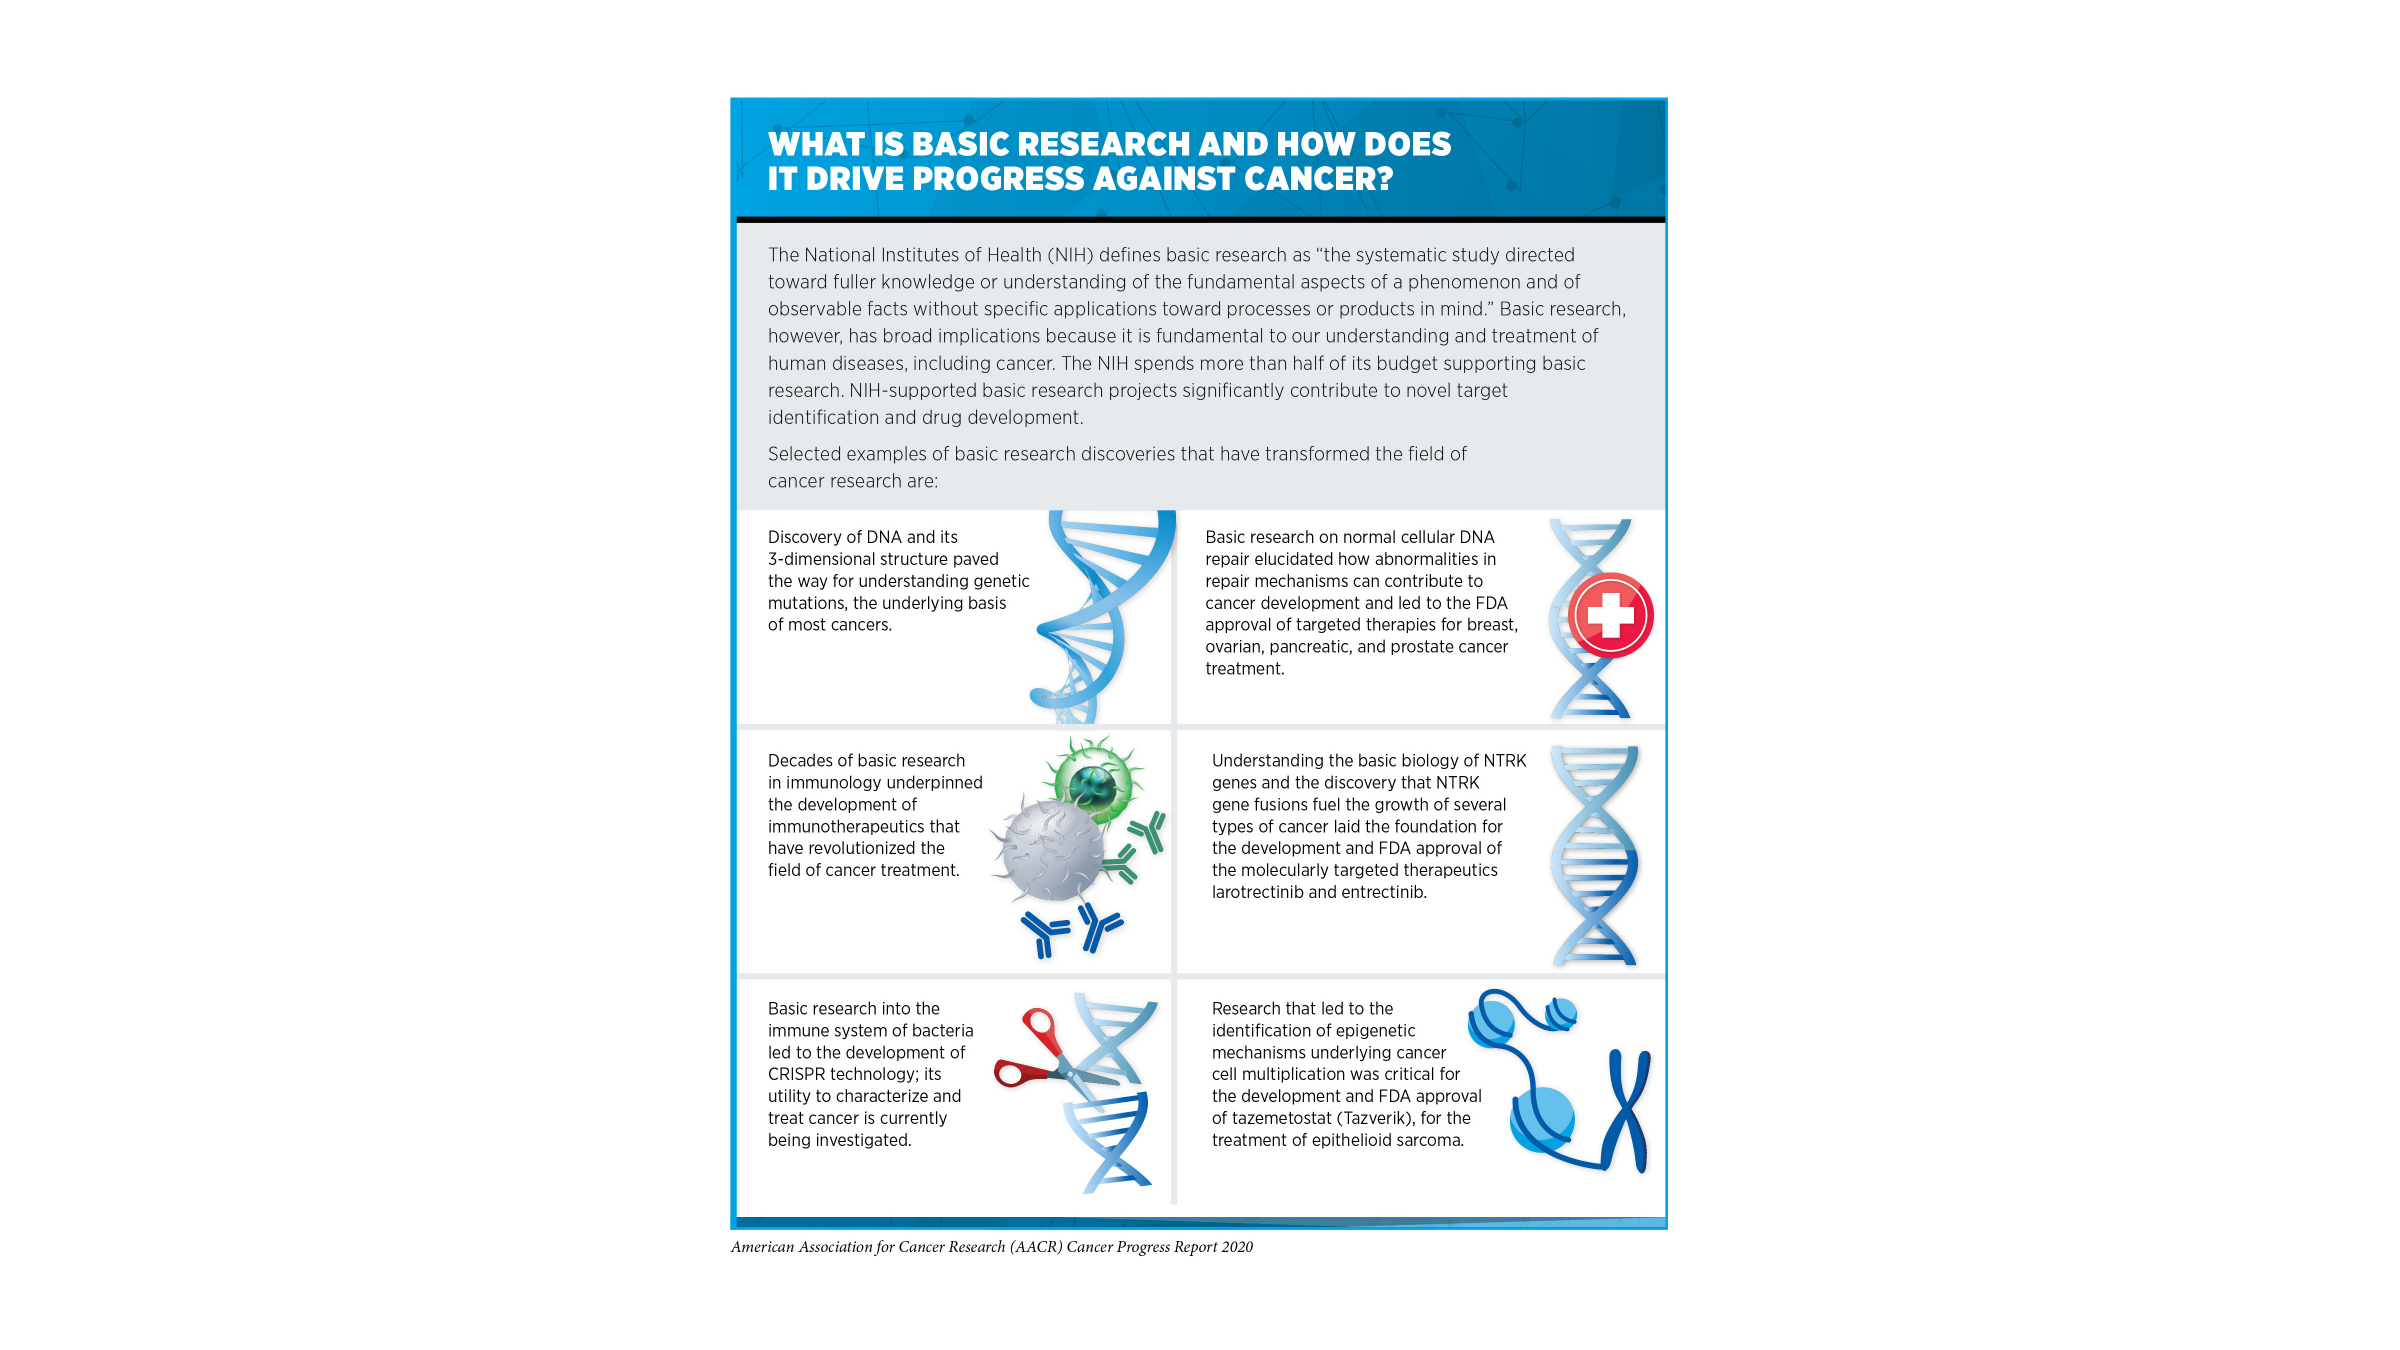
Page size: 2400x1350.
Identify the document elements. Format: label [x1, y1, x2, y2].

picture [720, 87, 1680, 1263]
